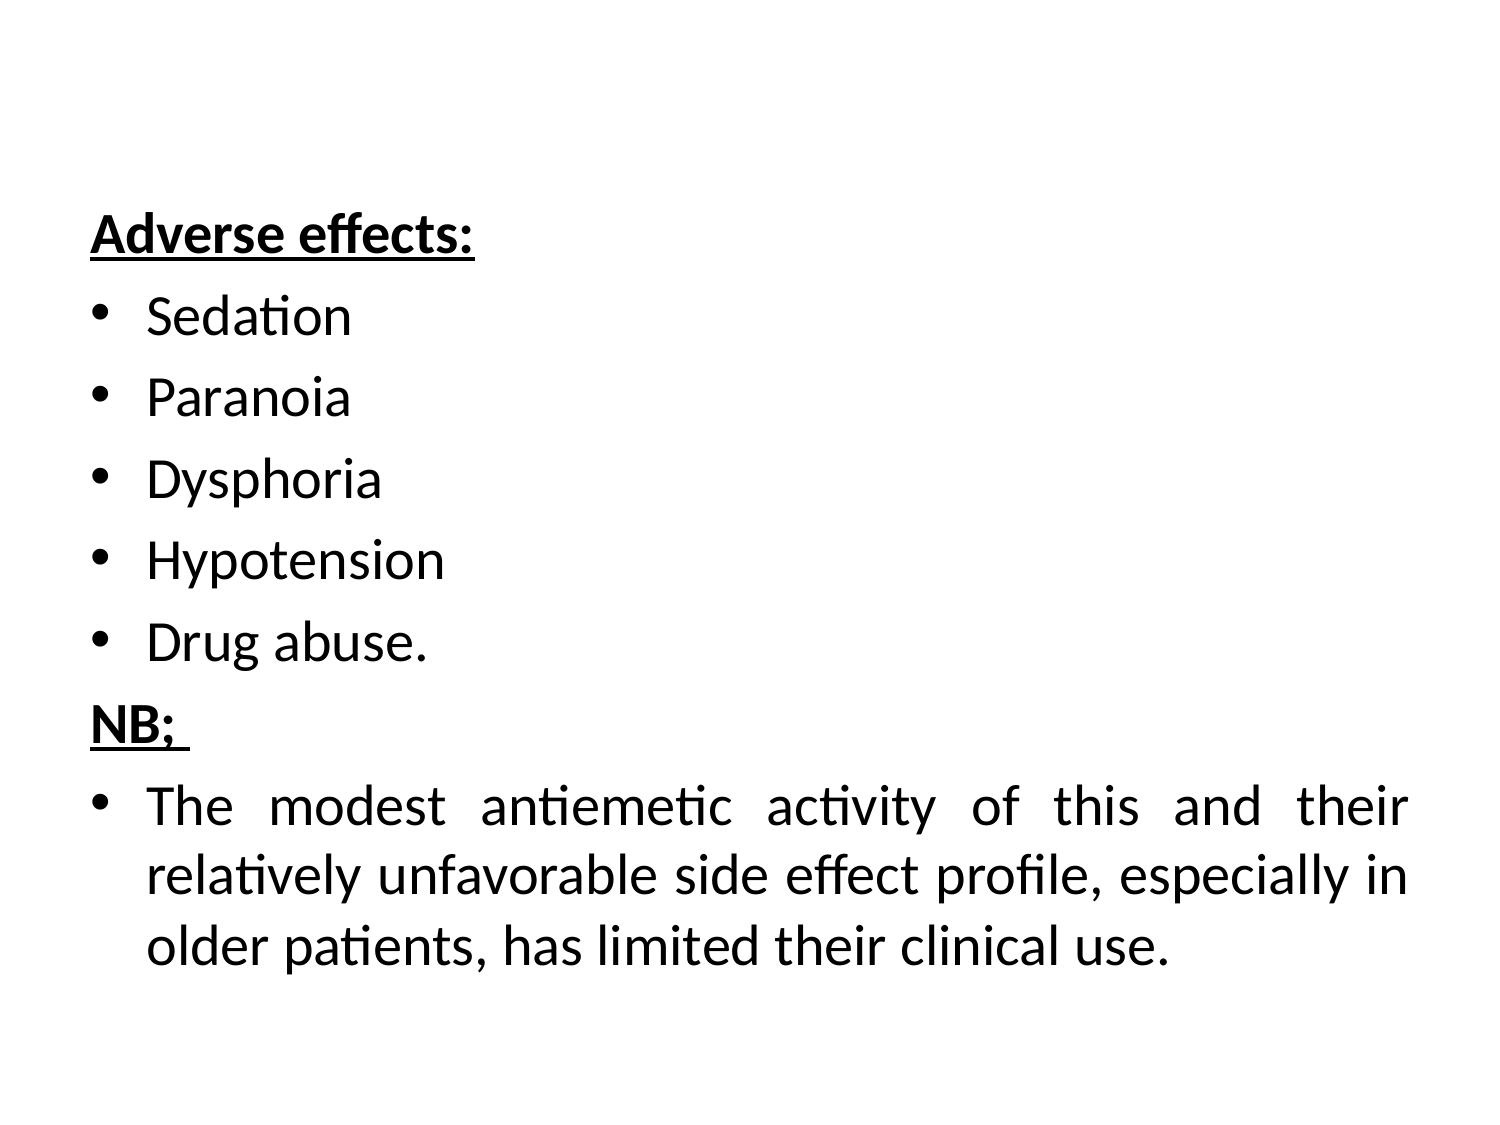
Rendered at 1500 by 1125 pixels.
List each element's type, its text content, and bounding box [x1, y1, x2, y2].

list Adverse effects: Sedation Paranoia Dysphoria Hypotension Drug abuse. NB; The modest antiemetic activity of this and their relatively unfavorable side effect profile, especially in older patients, has limited their clinical use. [75, 187, 1425, 930]
